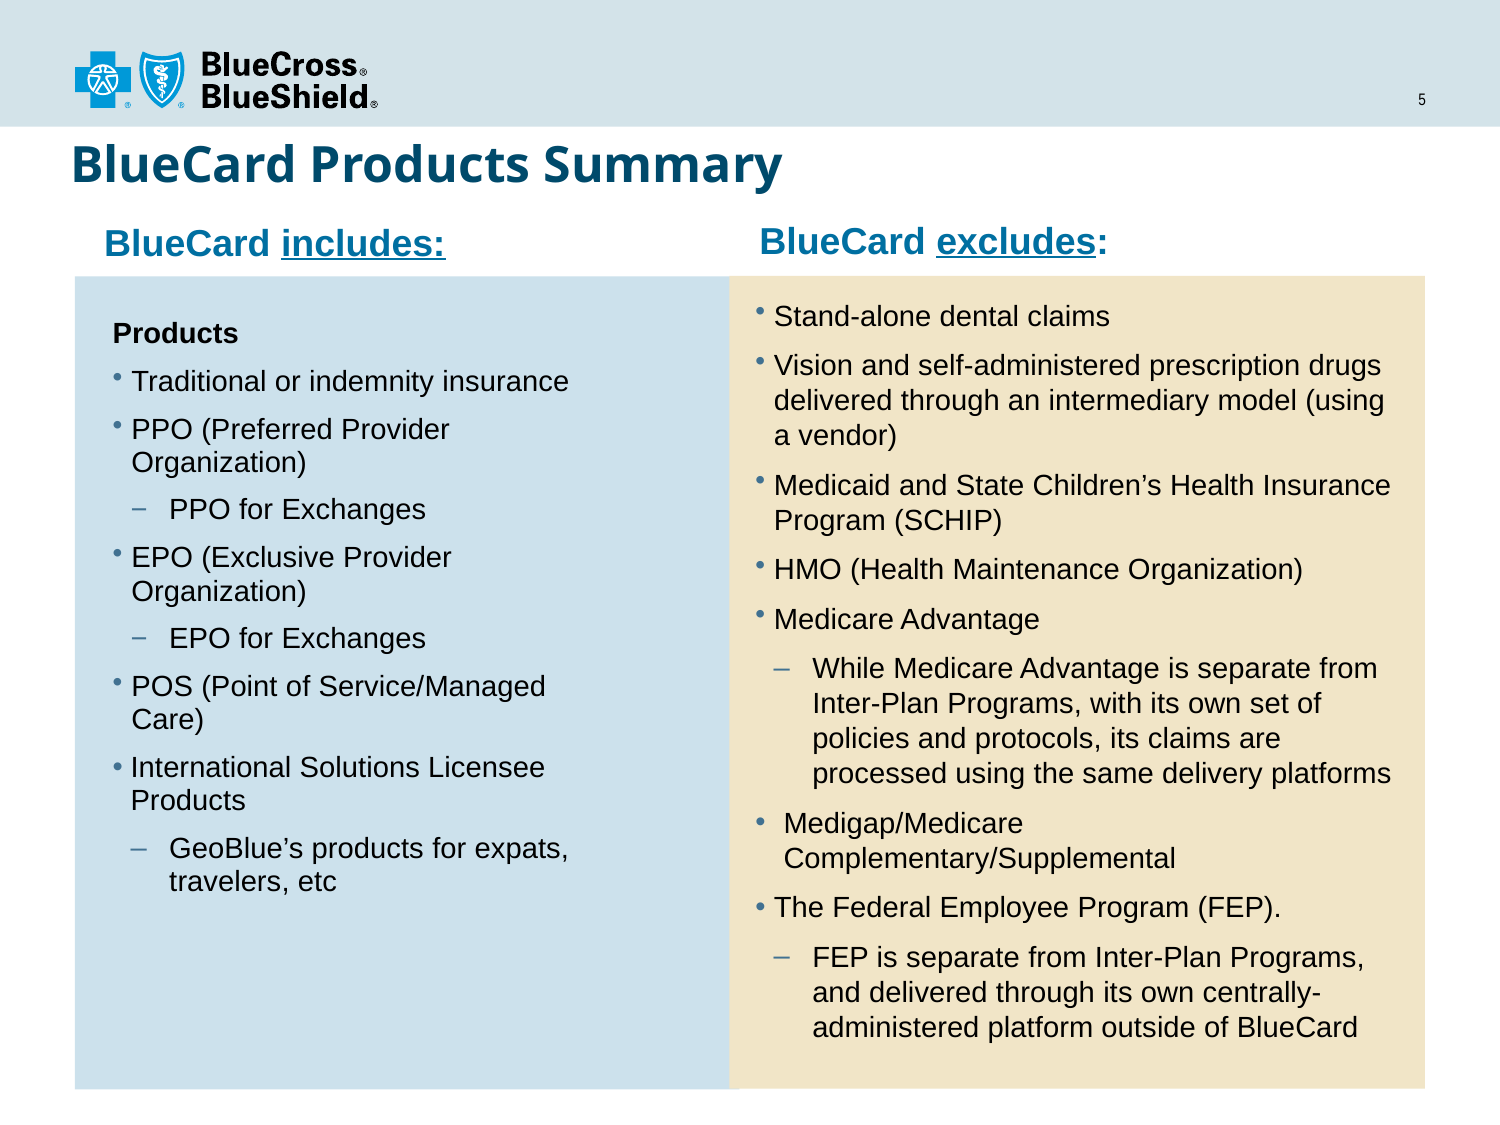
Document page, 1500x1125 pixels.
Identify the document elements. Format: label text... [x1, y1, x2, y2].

text_box Stand-alone dental claims Vision and self-administered prescription drugs delivered through an intermediary model (using a vendor) Medicaid and State Children’s Health Insurance Program (SCHIP) HMO (Health Maintenance Organization) Medicare Advantage While Medicare Advantage is separate from Inter-Plan Programs, with its own set of policies and protocols, its claims are processed using the same delivery platforms Medigap/Medicare Complementary/Supplemental The Federal Employee Program (FEP). FEP is separate from Inter-Plan Programs, and delivered through its own centrally-administered platform outside of BlueCard [755, 289, 1425, 1052]
text_box [729, 275, 1425, 1089]
picture [124, 101, 131, 109]
text_box BlueCard excludes: [729, 214, 1425, 269]
title BlueCard Products Summary [70, 130, 1414, 188]
picture [178, 101, 185, 109]
text_box [74, 276, 740, 1090]
text_box BlueCard includes: [74, 216, 730, 271]
text_box Products Traditional or indemnity insurance PPO (Preferred Provider Organization) PPO for Exchanges EPO (Exclusive Provider Organization) EPO for Exchanges POS (Point of Service/Managed Care) International Solutions Licensee Products GeoBlue’s products for expats, travelers, etc [112, 317, 638, 906]
